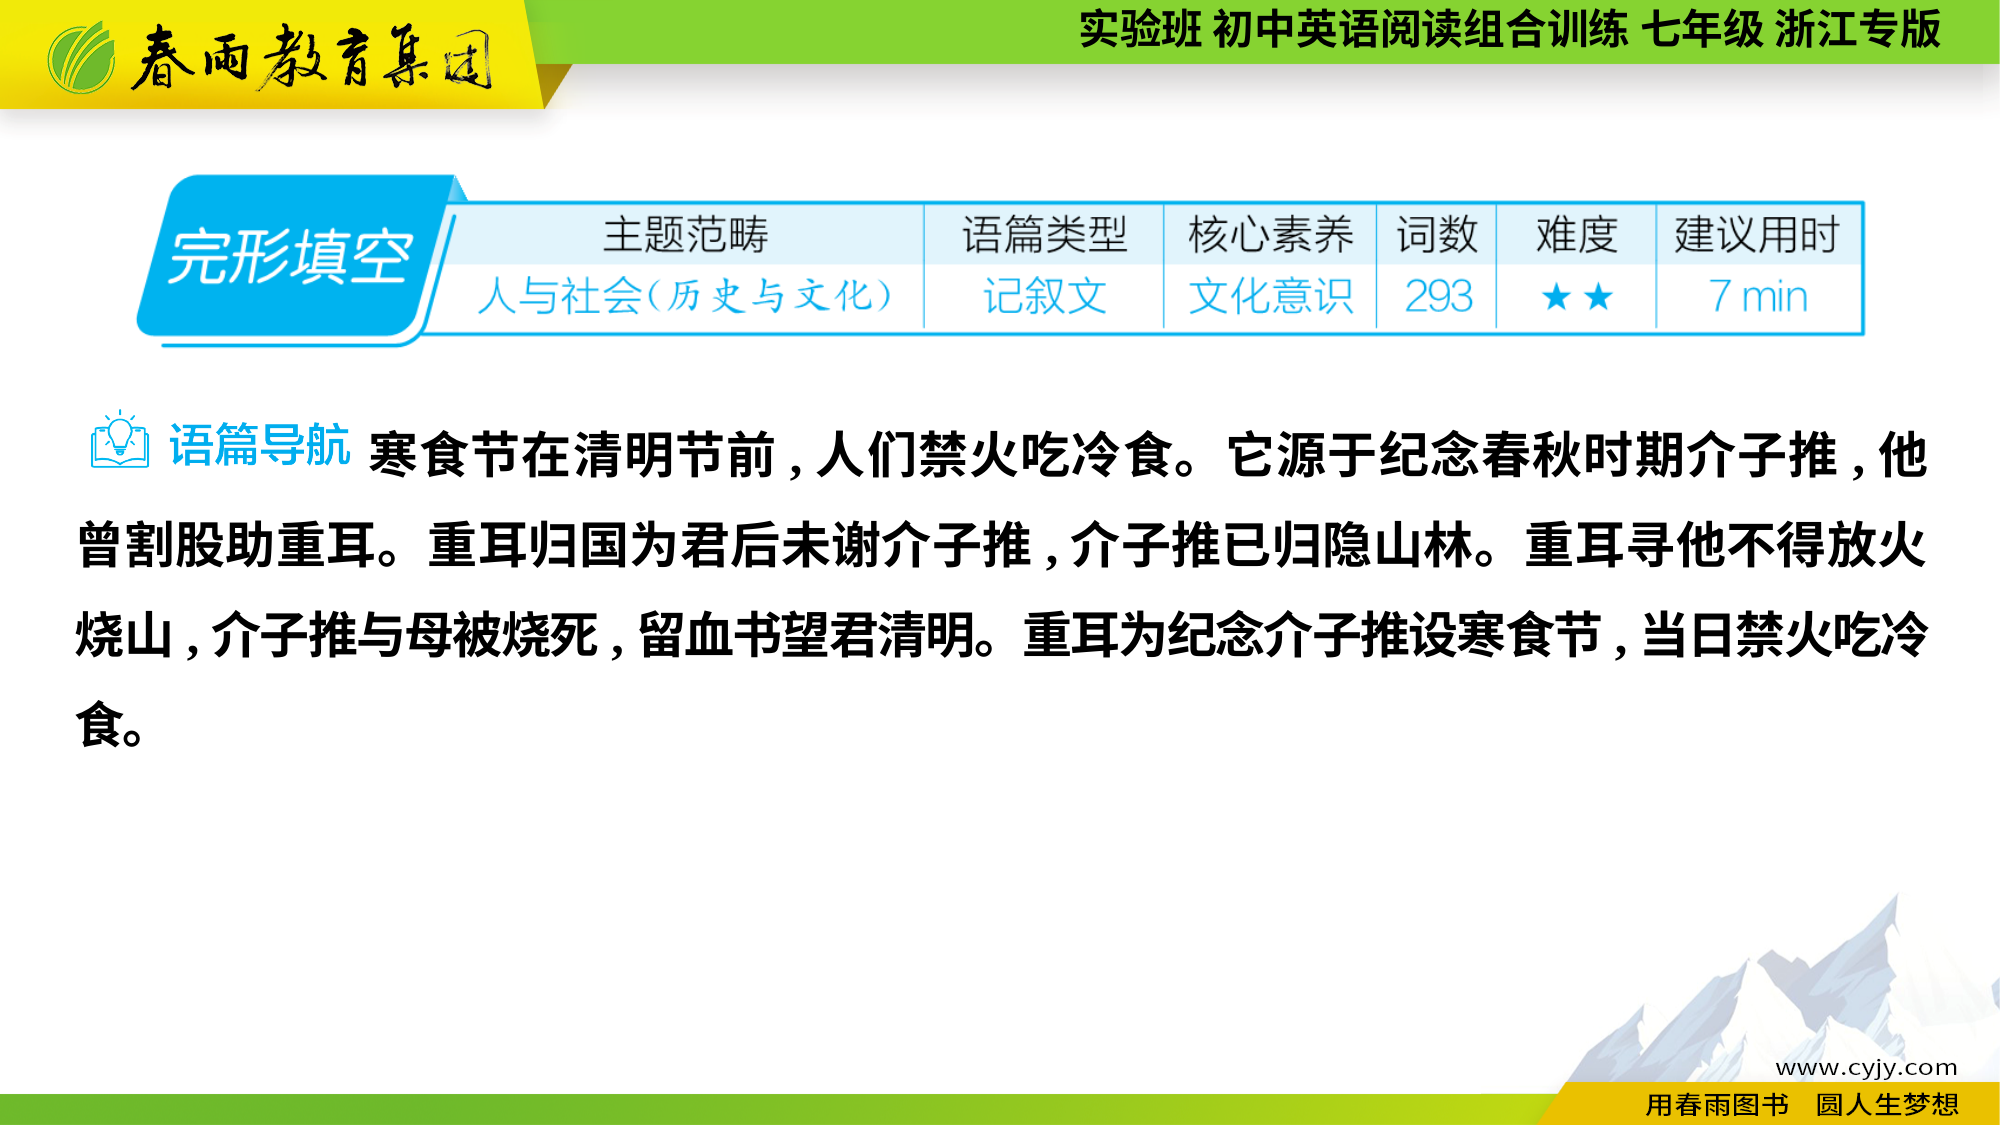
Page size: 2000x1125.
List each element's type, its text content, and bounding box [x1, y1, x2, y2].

list 寒食节在清明节前,人们禁火吃冷食。它源于纪念春秋时期介子推,他曾割股助重耳。重耳归国为君后未谢介子推,介子推已归隐山林。重耳寻他不得放火烧山,介子推与母被烧死,留血书望君清明。重耳为纪念介子推设寒食节,当日禁火吃冷食。 [59, 385, 1944, 662]
picture [0, 0, 2000, 1125]
